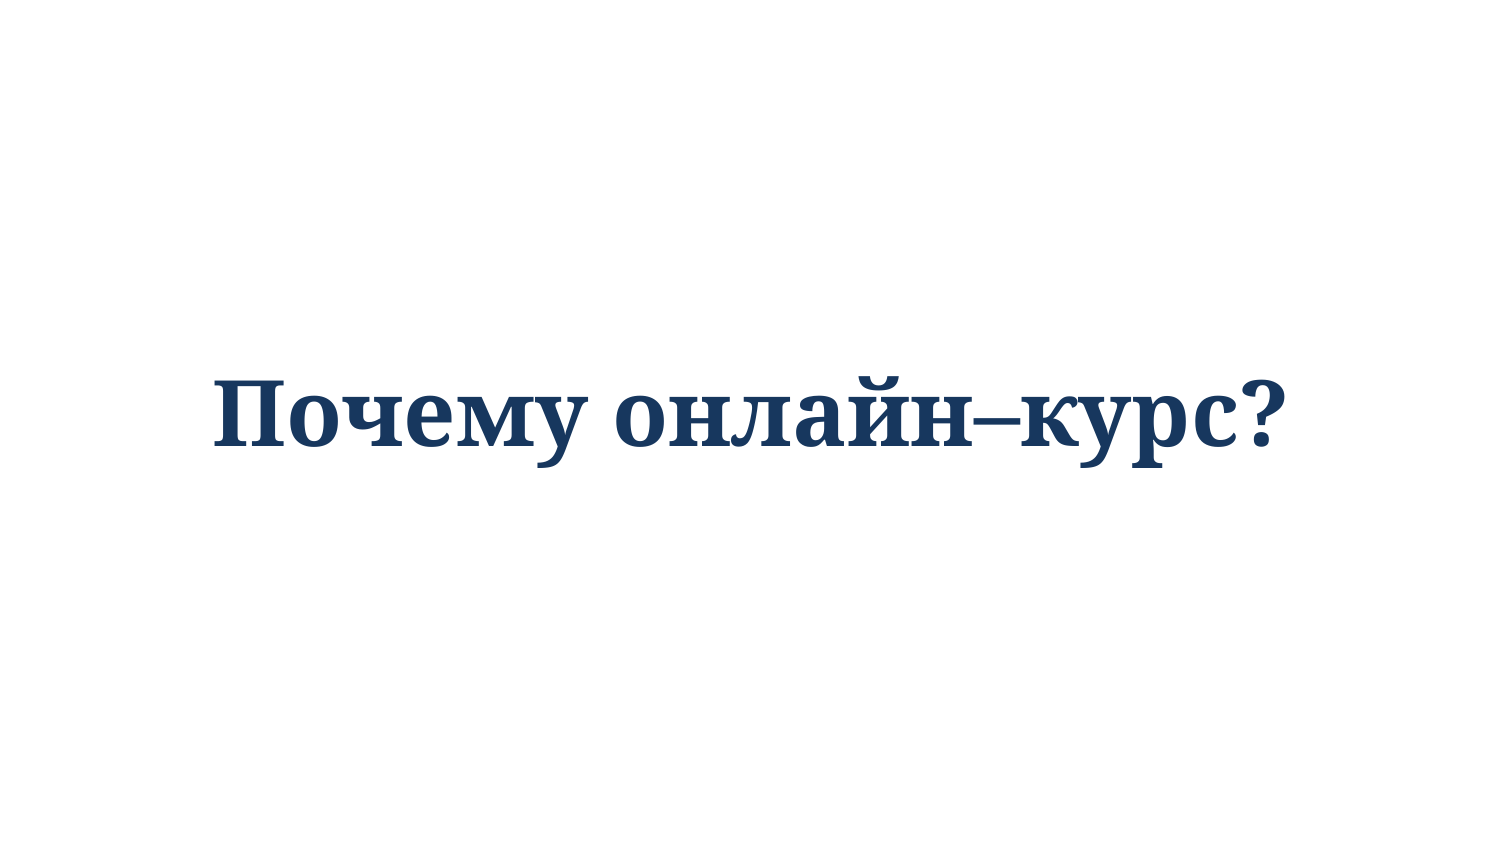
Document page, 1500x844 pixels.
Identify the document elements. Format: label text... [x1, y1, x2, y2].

title Почему онлайн–курс? [76, 339, 1427, 480]
